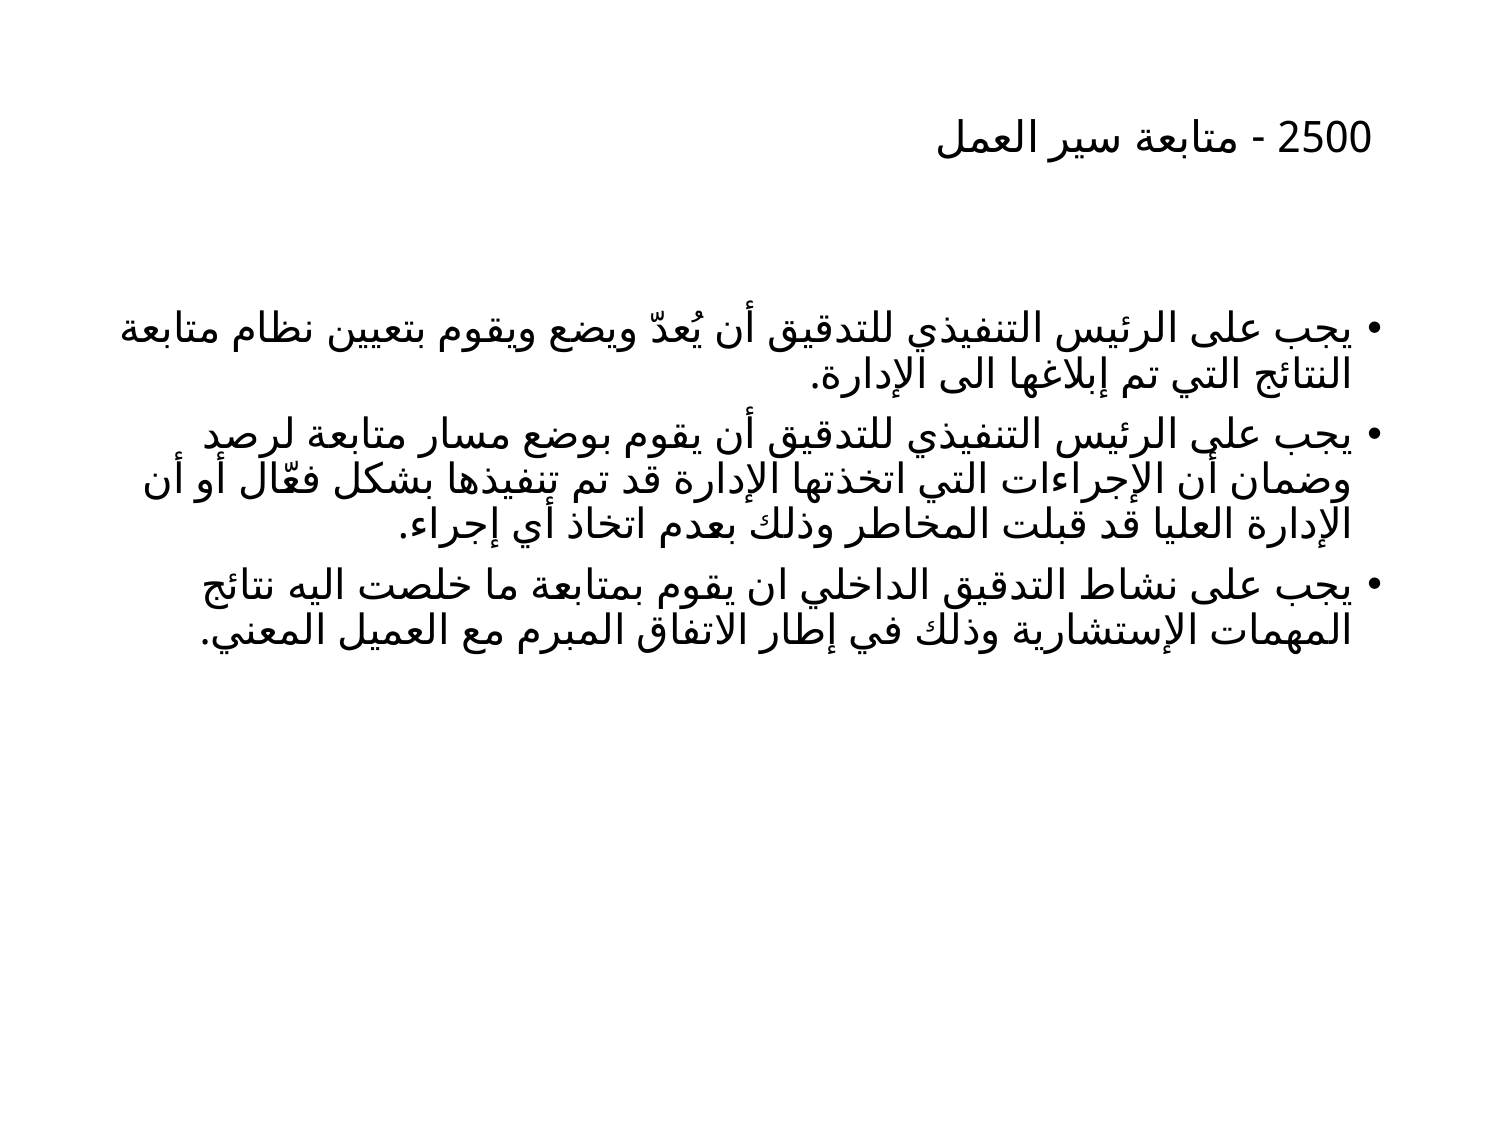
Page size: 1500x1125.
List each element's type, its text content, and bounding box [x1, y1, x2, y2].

title 2500 - متابعة سير العمل [103, 59, 1397, 278]
list يجب على الرئيس التنفيذي للتدقيق أن يُعدّ ويضع ويقوم بتعيين نظام متابعة النتائج التي تم إبلاغها الى الإدارة. يجب على الرئيس التنفيذي للتدقيق أن يقوم بوضع مسار متابعة لرصد وضمان أن الإجراءات التي اتخذتها الإدارة قد تم تنفيذها بشكل فعّال أو أن الإدارة العليا قد قبلت المخاطر وذلك بعدم اتخاذ أي إجراء. يجب على نشاط التدقيق الداخلي ان يقوم بمتابعة ما خلصت اليه نتائج المهمات الإستشارية وذلك في إطار الاتفاق المبرم مع العميل المعني. [103, 299, 1397, 1014]
